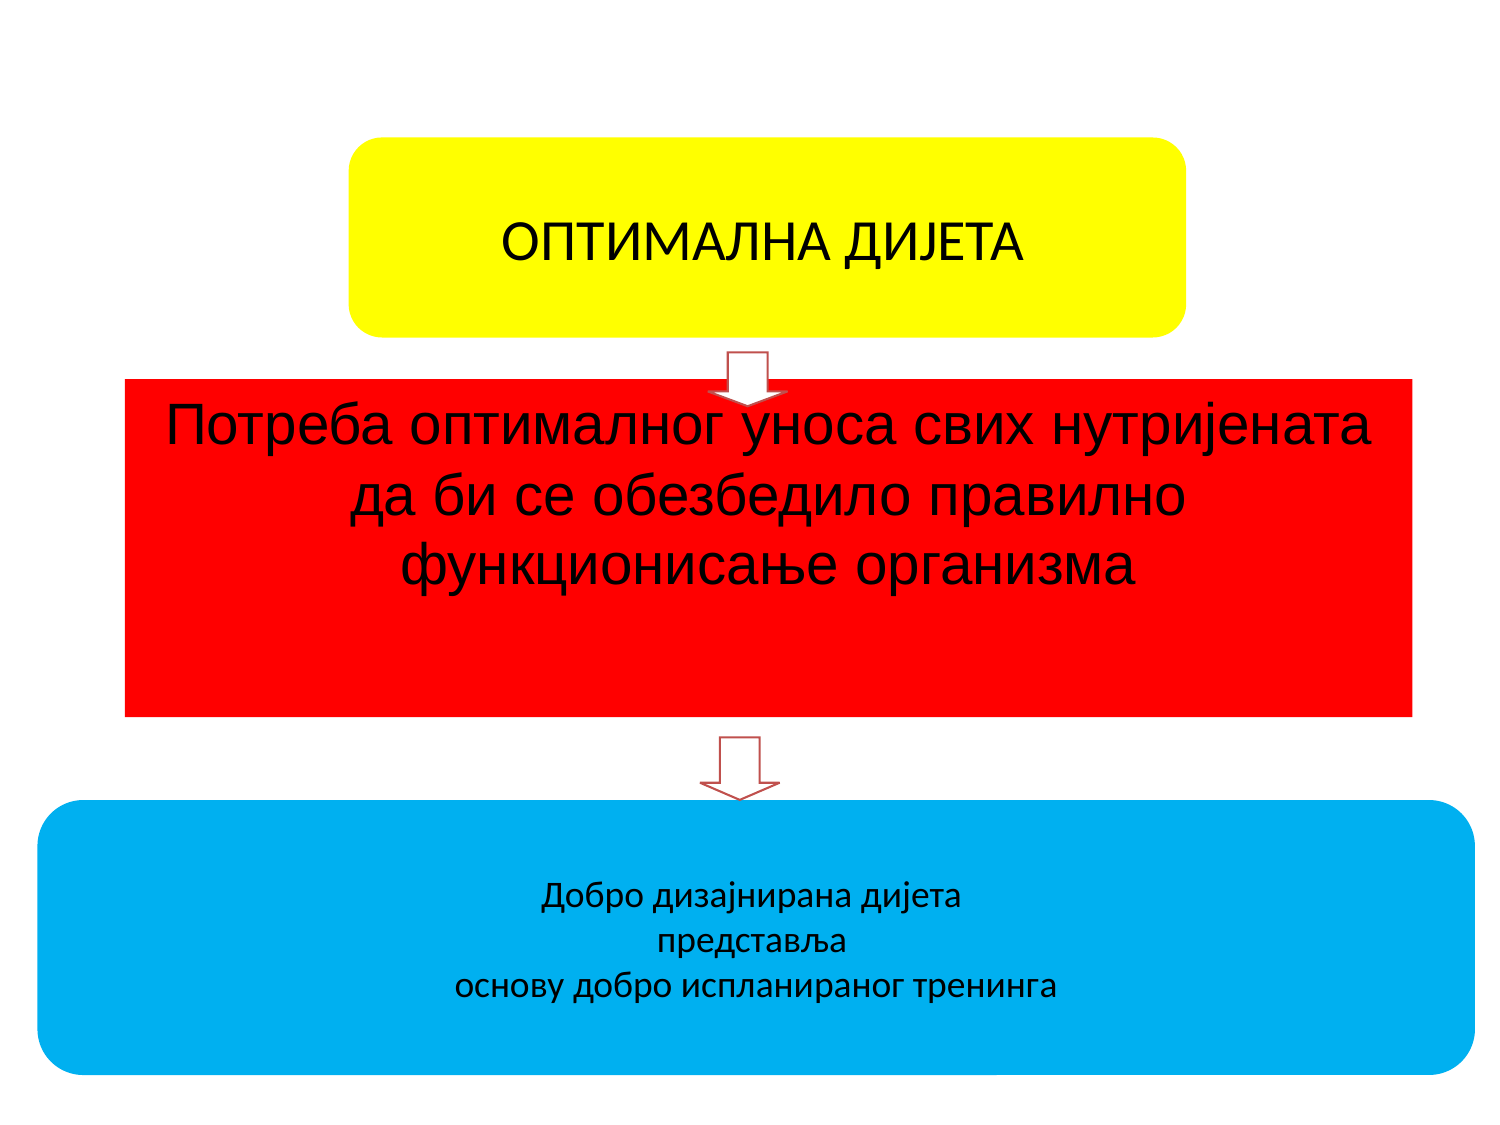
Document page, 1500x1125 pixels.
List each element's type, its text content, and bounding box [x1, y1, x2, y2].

text_box Добро дизајнирана дијета представља основу добро испланираног тренинга [37, 800, 1475, 1076]
text_box [787, 399, 818, 461]
text_box [699, 737, 780, 800]
text_box Потреба оптималног уноса свих нутријената да би се обезбедило правилно функционисање организма [124, 379, 1413, 718]
text_box [707, 352, 788, 407]
text_box ОПТИМАЛНА ДИЈЕТА [348, 137, 1187, 338]
